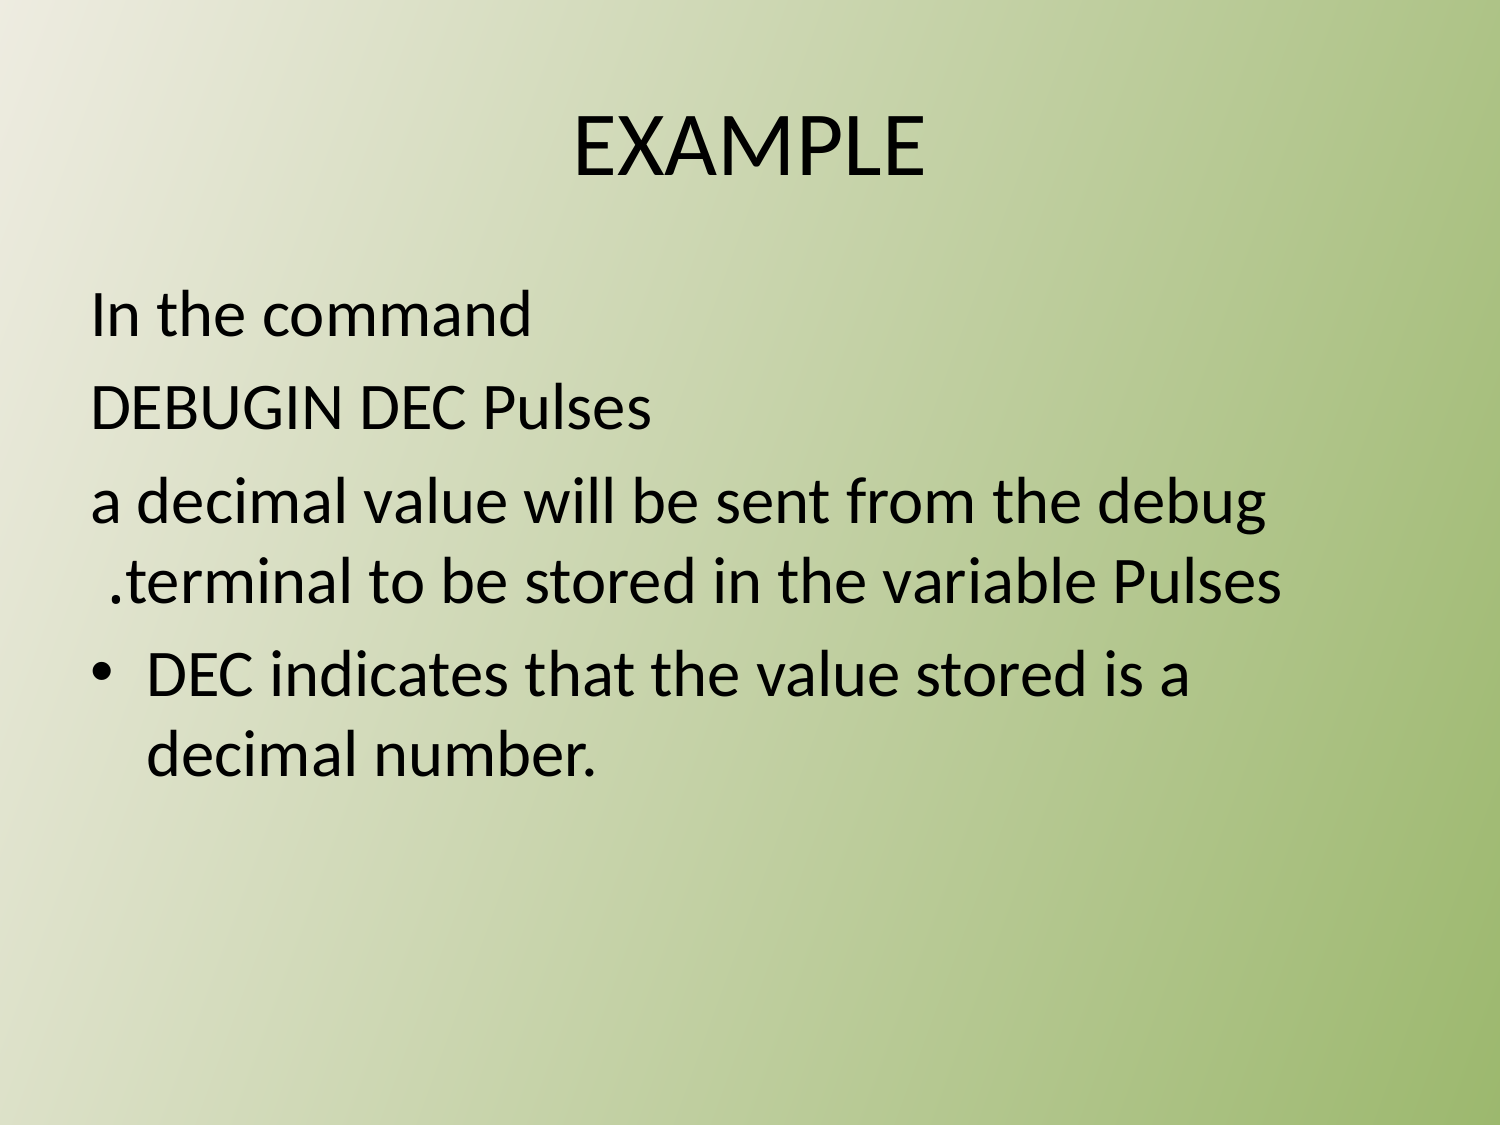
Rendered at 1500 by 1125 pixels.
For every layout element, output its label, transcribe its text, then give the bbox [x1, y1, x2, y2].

list In the command DEBUGIN DEC Pulses a decimal value will be sent from the debug terminal to be stored in the variable Pulses. DEC indicates that the value stored is a decimal number. [75, 262, 1425, 1005]
title EXAMPLE [75, 45, 1425, 233]
